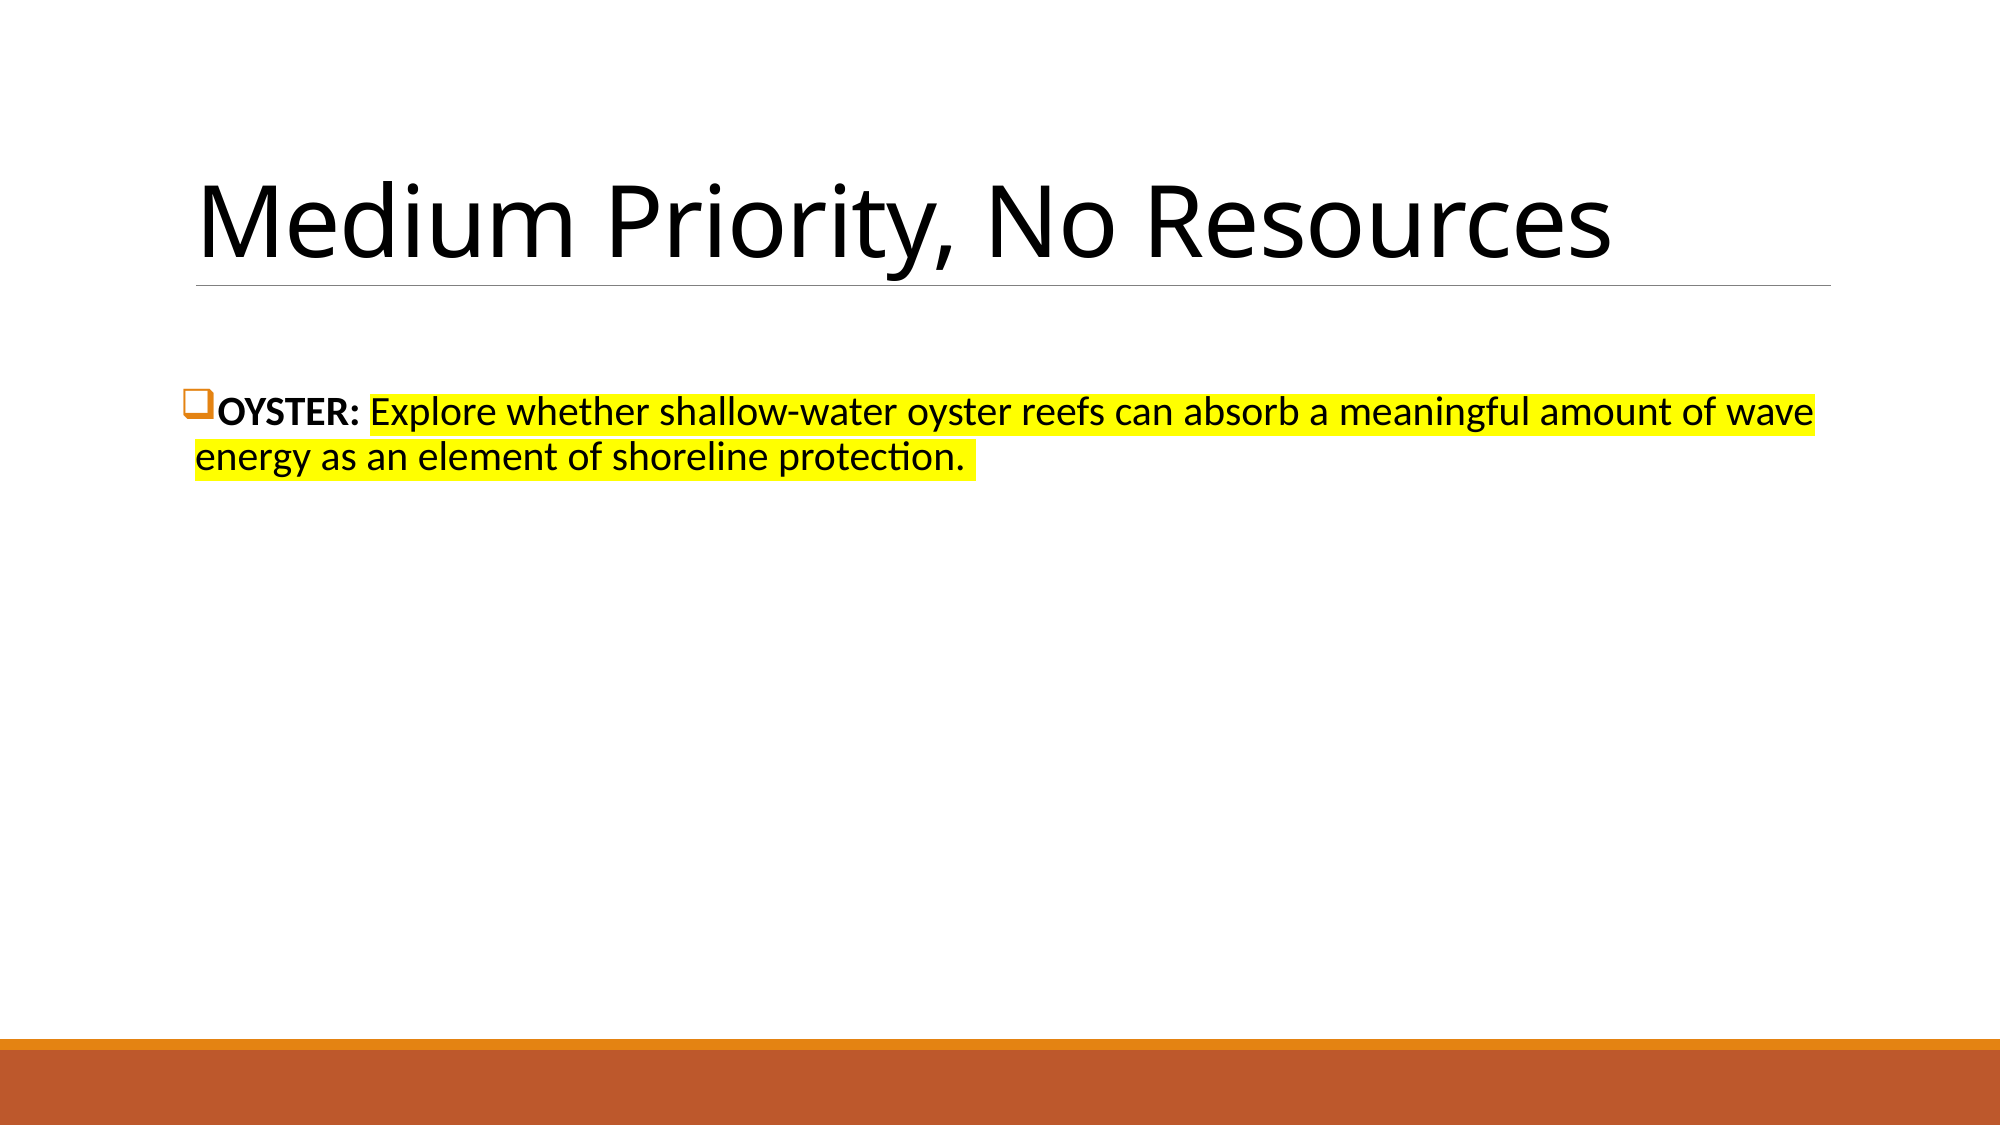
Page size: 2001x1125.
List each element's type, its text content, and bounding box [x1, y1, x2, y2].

list OYSTER: Explore whether shallow-water oyster reefs can absorb a meaningful amount of wave energy as an element of shoreline protection. [180, 302, 1830, 963]
title Medium Priority, No Resources [180, 47, 1830, 285]
